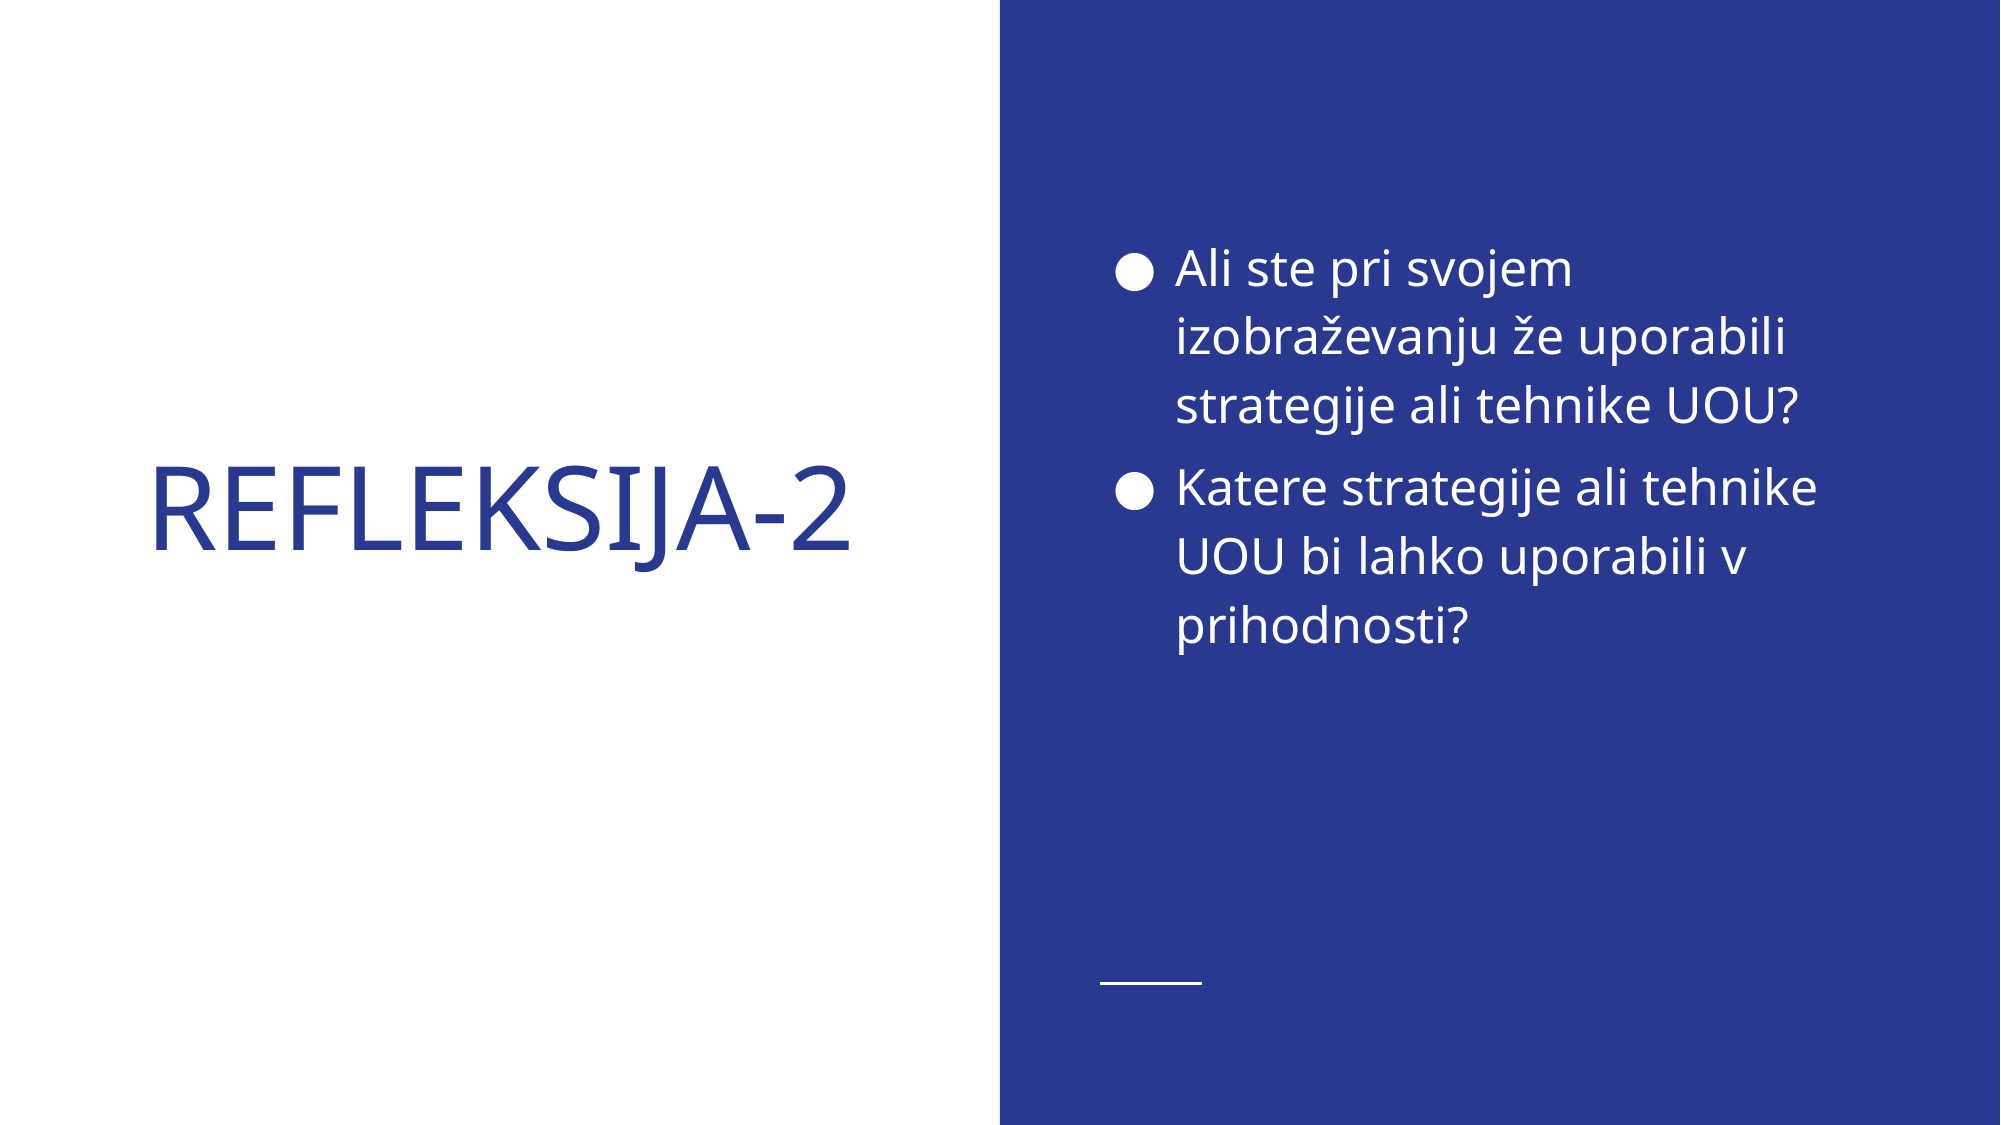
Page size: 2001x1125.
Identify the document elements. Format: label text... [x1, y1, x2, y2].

title REFLEKSIJA-2 [58, 251, 943, 594]
text_box Ali ste pri svojem izobraževanju že uporabili strategije ali tehnike UOU? Katere strategije ali tehnike UOU bi lahko uporabili v prihodnosti? [1080, 158, 1920, 967]
